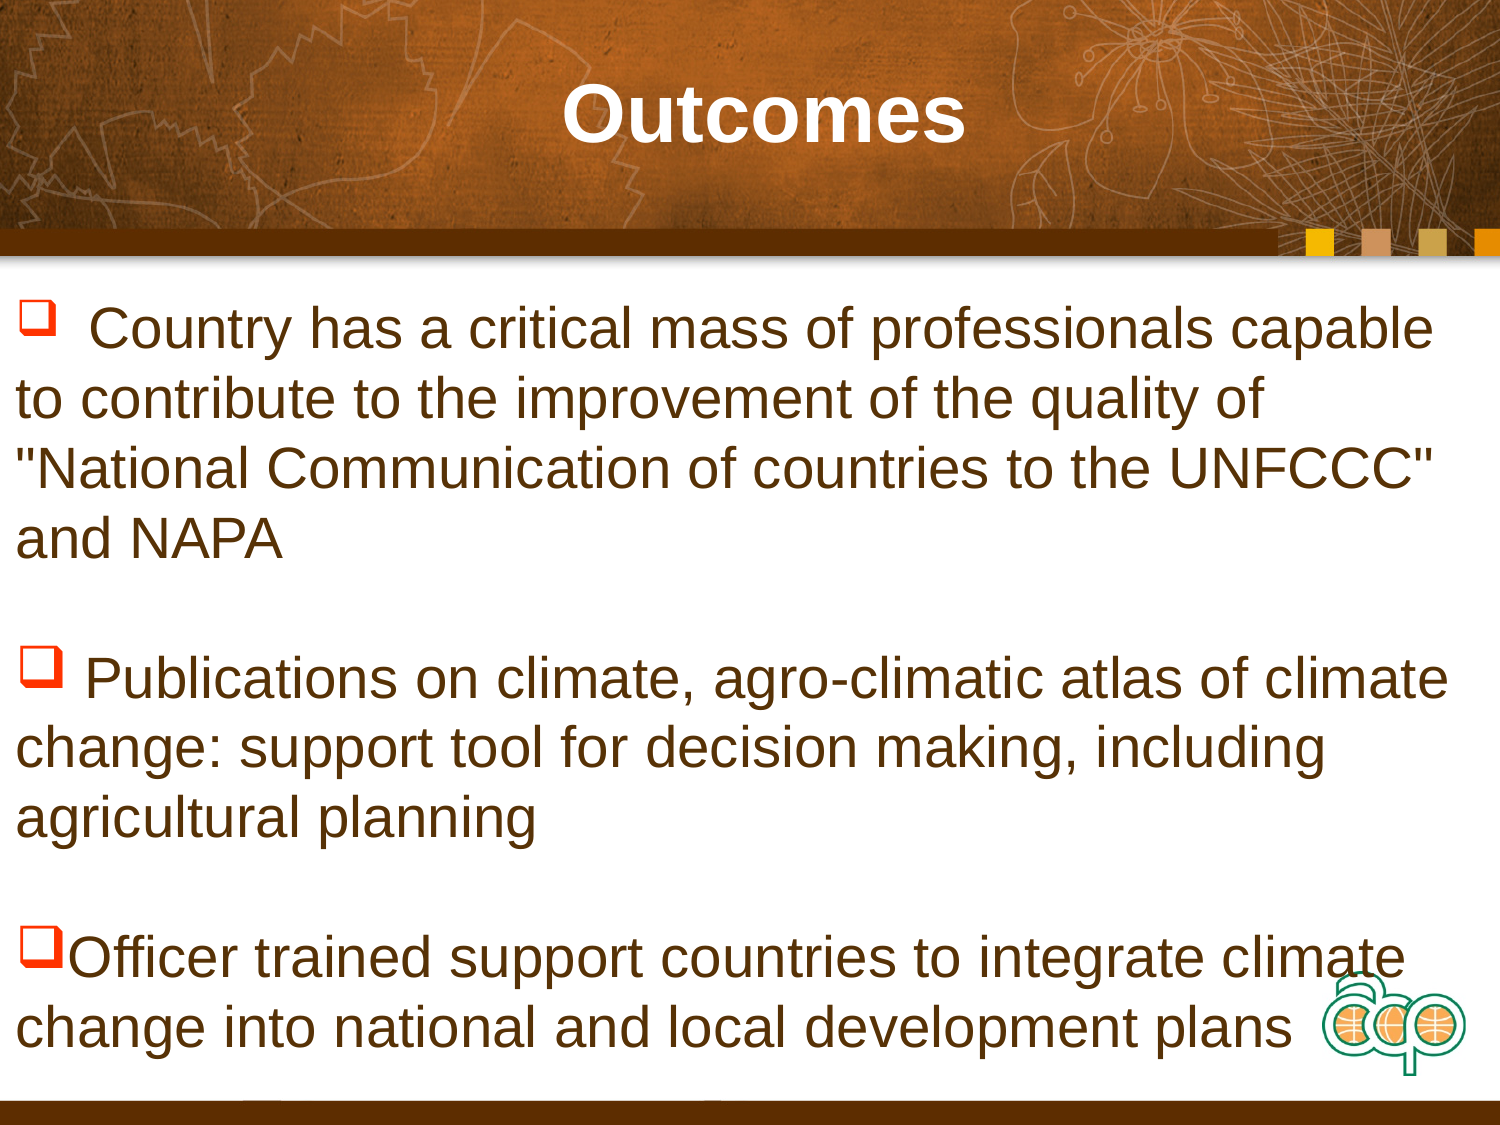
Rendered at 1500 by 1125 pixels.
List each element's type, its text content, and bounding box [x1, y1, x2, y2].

text_box Country has a critical mass of professionals capable to contribute to the improvement of the quality of "National Communication of countries to the UNFCCC" and NAPA Publications on climate, agro-climatic atlas of climate change: support tool for decision making, including agricultural planning Officer trained support countries to integrate climate change into national and local development plans [0, 282, 1500, 1067]
picture [0, 1067, 1500, 1125]
picture [0, 0, 1500, 282]
text_box Outcomes [29, 51, 1500, 201]
